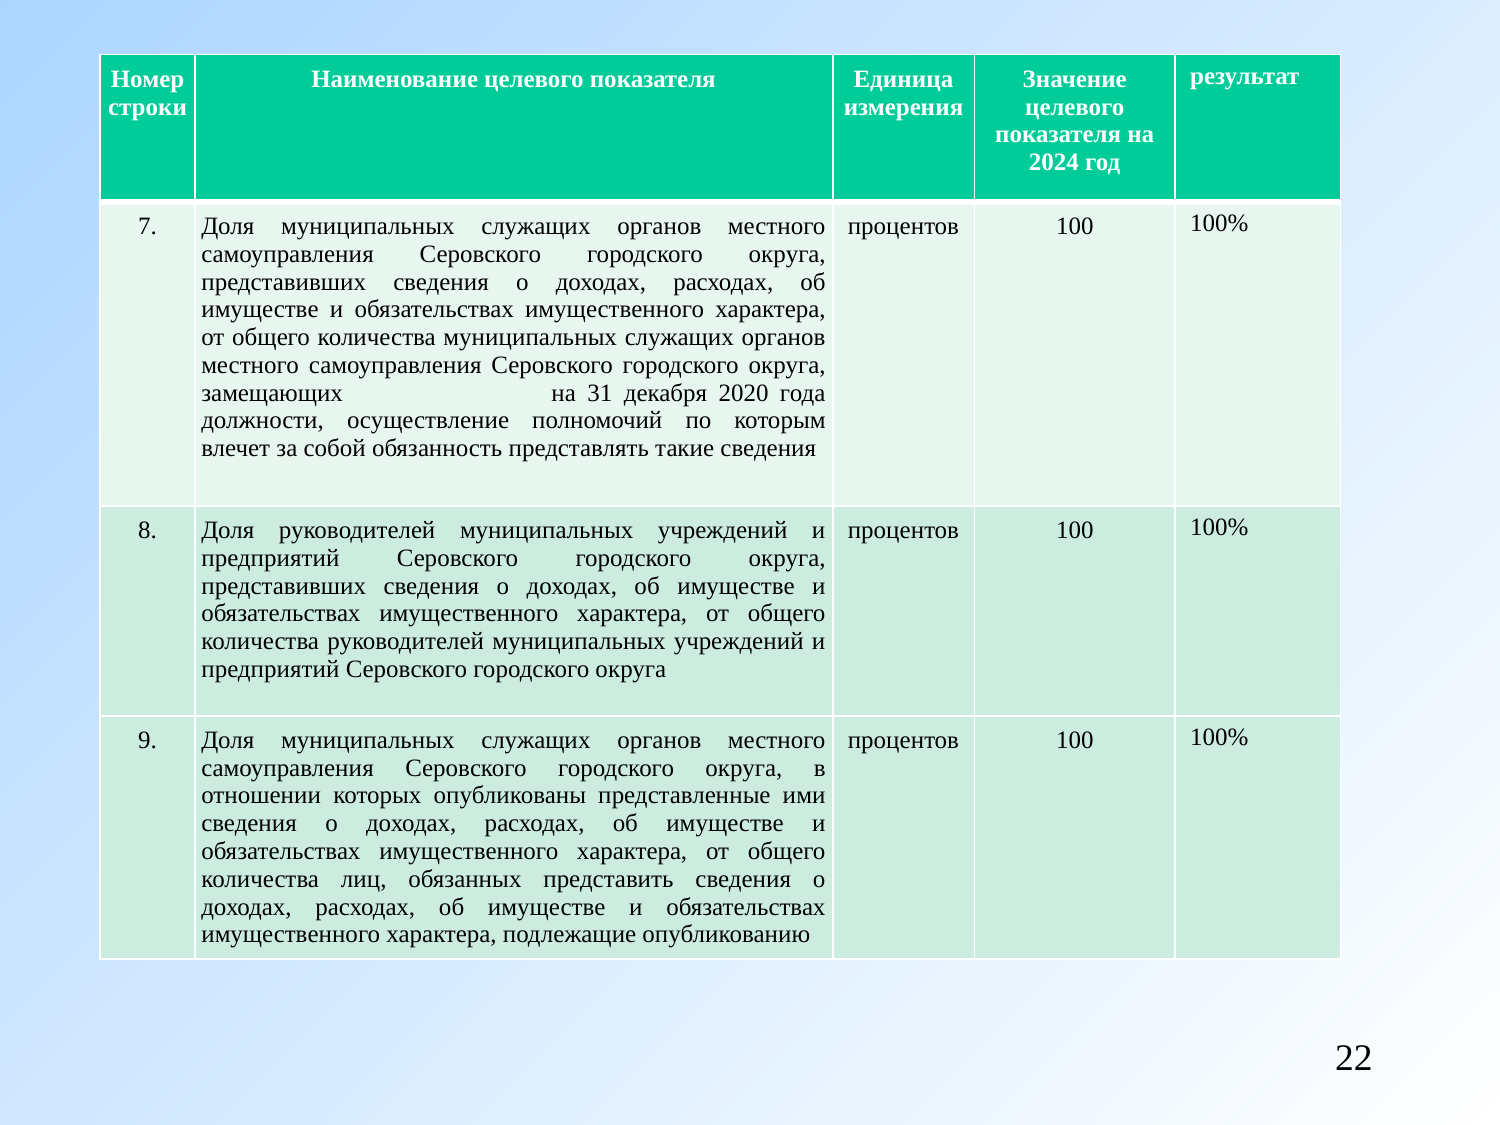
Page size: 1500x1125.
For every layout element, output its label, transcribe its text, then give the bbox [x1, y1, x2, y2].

table_header Наименование целевого показателя [196, 55, 832, 199]
table_cell процентов [834, 717, 974, 958]
table_cell 100% [1176, 205, 1340, 505]
table_cell 100 [975, 507, 1174, 715]
table_cell 100% [1176, 717, 1340, 958]
table_cell Доля руководителей муниципальных учреждений и предприятий Серовского городского округа, представивших сведения о доходах, об имуществе и обязательствах имущественного характера, от общего количества руководителей муниципальных учреждений и предприятий Серовского городского округа [196, 507, 832, 715]
table_cell процентов [834, 205, 974, 505]
table_cell 100 [975, 717, 1174, 958]
table_cell 100 [975, 205, 1174, 505]
table_cell процентов [834, 507, 974, 715]
table_cell 100% [1176, 507, 1340, 715]
table_cell 7. [101, 205, 194, 505]
slide_number 22 [1074, 1025, 1388, 1100]
table_header Единица измерения [834, 55, 974, 199]
table_header Значение целевого показателя на 2024 год [975, 55, 1174, 199]
table_cell Доля муниципальных служащих органов местного самоуправления Серовского городского округа, представивших сведения о доходах, расходах, об имуществе и обязательствах имущественного характера, от общего количества муниципальных служащих органов местного самоуправления Серовского городского округа, замещающих на 31 декабря 2020 года должности, осуществление полномочий по которым влечет за собой обязанность представлять такие сведения [196, 205, 832, 505]
table_cell 9. [101, 717, 194, 958]
table_cell Доля муниципальных служащих органов местного самоуправления Серовского городского округа, в отношении которых опубликованы представленные ими сведения о доходах, расходах, об имуществе и обязательствах имущественного характера, от общего количества лиц, обязанных представить сведения о доходах, расходах, об имуществе и обязательствах имущественного характера, подлежащие опубликованию [196, 717, 832, 958]
table_header результат [1176, 55, 1340, 199]
table_header Номер строки [101, 55, 194, 199]
table_cell 8. [101, 507, 194, 715]
